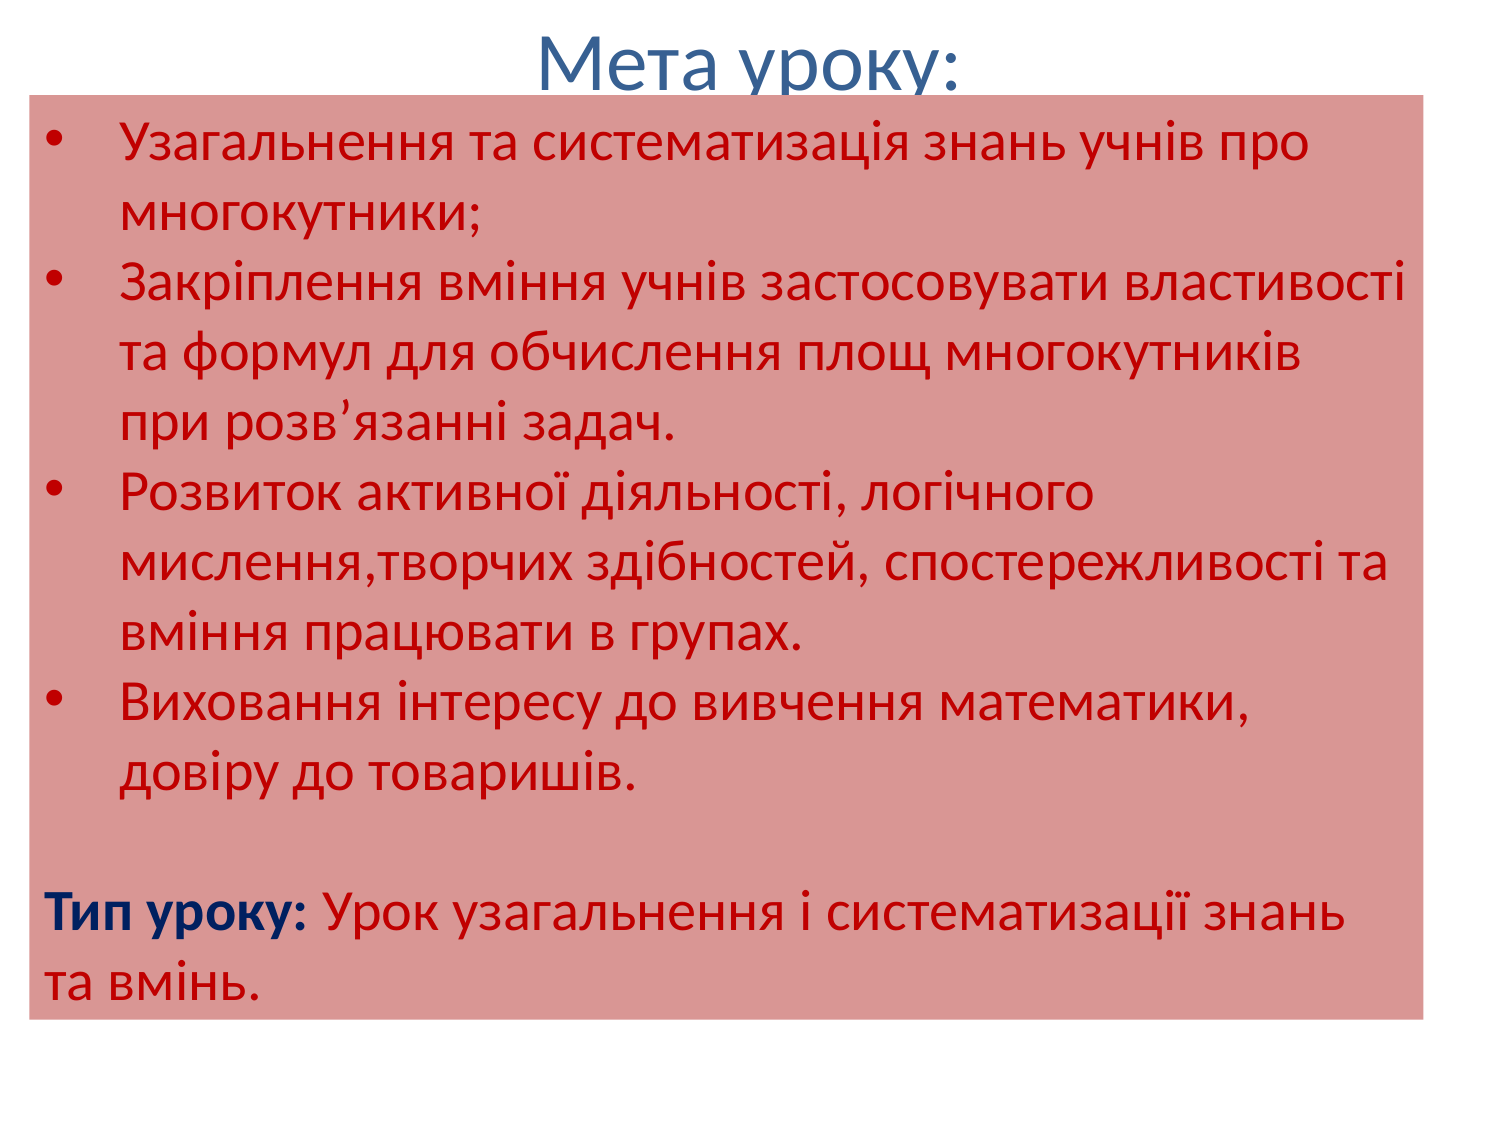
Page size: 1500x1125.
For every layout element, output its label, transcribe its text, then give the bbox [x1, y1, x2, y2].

text_box Узагальнення та систематизація знань учнів про многокутники; Закріплення вміння учнів застосовувати властивості та формул для обчислення площ многокутників при розв’язанні задач. Розвиток активної діяльності, логічного мислення,творчих здібностей, спостережливості та вміння працювати в групах. Виховання інтересу до вивчення математики, довіру до товаришів. Тип уроку: Урок узагальнення і систематизації знань та вмінь. [29, 95, 1424, 1020]
text_box Мета уроку: [520, 0, 978, 95]
